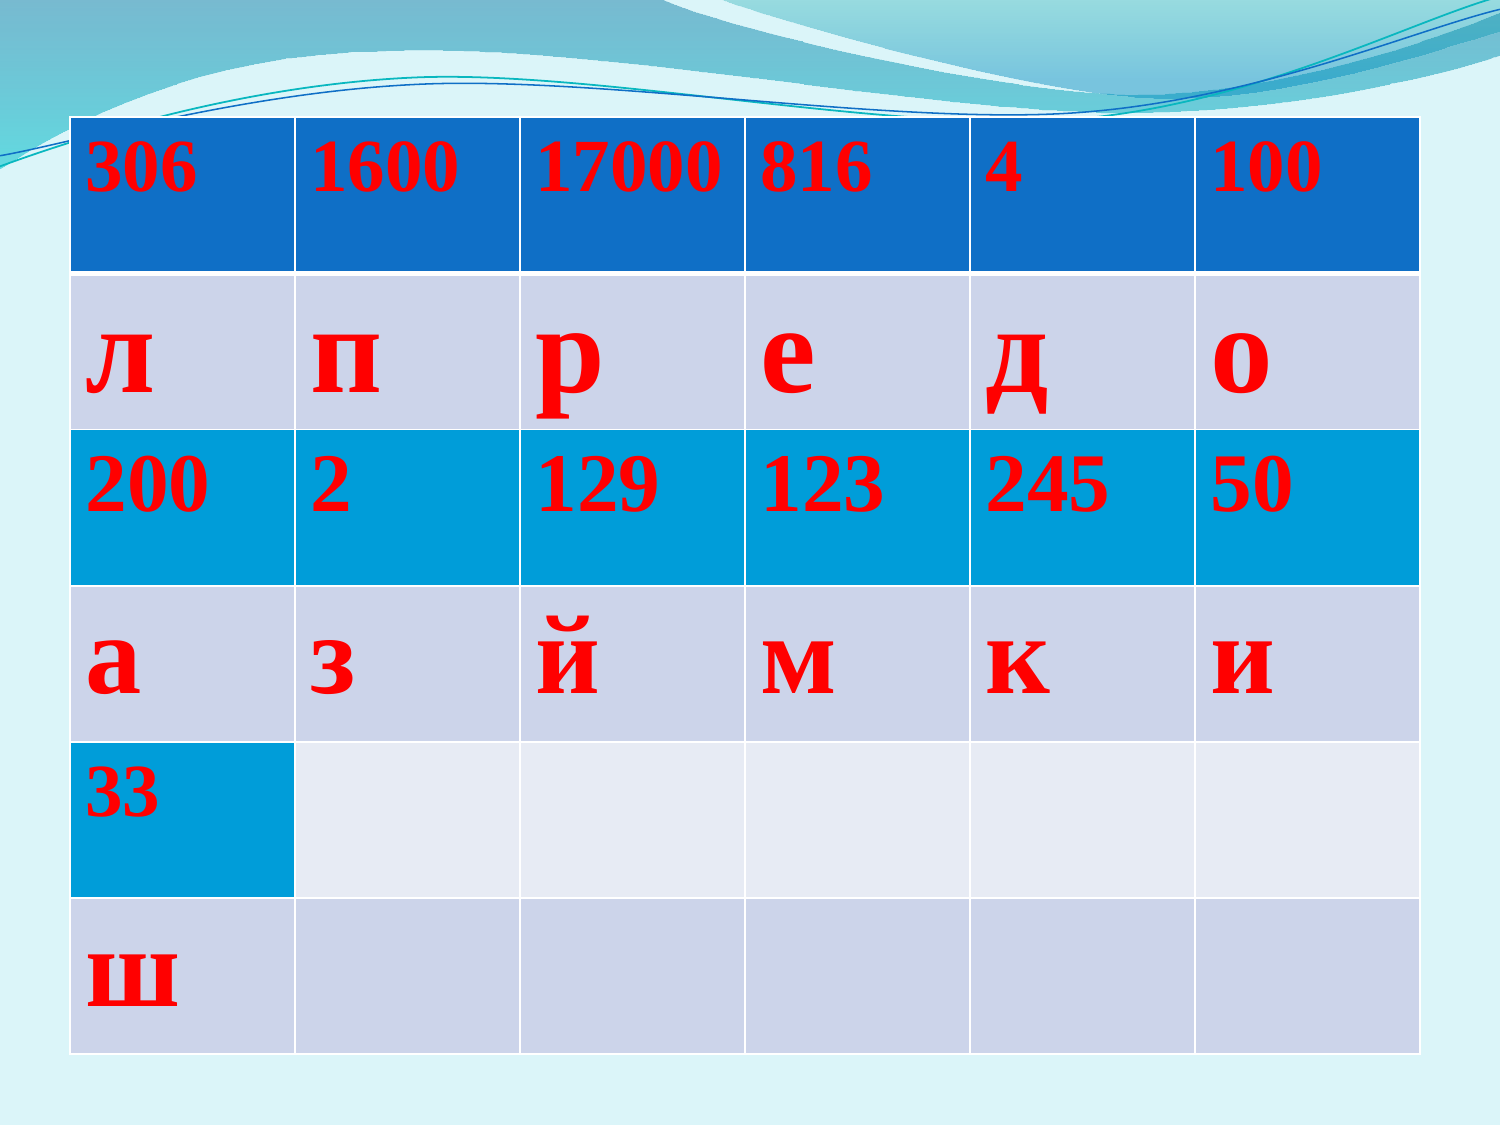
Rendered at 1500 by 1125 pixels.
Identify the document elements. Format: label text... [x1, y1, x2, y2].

table_cell е [746, 276, 969, 429]
table_header 100 [1196, 118, 1419, 271]
table_header 816 [746, 118, 969, 271]
table_cell 2 [296, 430, 519, 585]
table_cell д [971, 276, 1194, 429]
table_cell к [971, 587, 1194, 741]
table_cell 245 [971, 430, 1194, 585]
table_cell м [746, 587, 969, 741]
table_header 1600 [296, 118, 519, 271]
table_cell л [71, 276, 294, 429]
table_cell [746, 743, 969, 897]
table_header 17000 [521, 118, 744, 271]
table_cell 129 [521, 430, 744, 585]
table_cell [971, 743, 1194, 897]
table_cell 33 [71, 743, 294, 897]
table_cell з [296, 587, 519, 741]
table_cell [1196, 743, 1419, 897]
table_cell [746, 899, 969, 1053]
table_cell о [1196, 276, 1419, 429]
table_cell [296, 743, 519, 897]
table_cell й [521, 587, 744, 741]
table_cell р [521, 276, 744, 429]
table_cell [296, 899, 519, 1053]
table_cell [1196, 899, 1419, 1053]
table_cell 50 [1196, 430, 1419, 585]
table_cell [521, 743, 744, 897]
table_header 4 [971, 118, 1194, 271]
table_cell п [296, 276, 519, 429]
table_cell [971, 899, 1194, 1053]
table_cell и [1196, 587, 1419, 741]
table_cell ш [71, 899, 294, 1053]
table_header 306 [71, 118, 294, 271]
table_cell [521, 899, 744, 1053]
table_cell 123 [746, 430, 969, 585]
table_cell а [71, 587, 294, 741]
table_cell 200 [71, 430, 294, 585]
